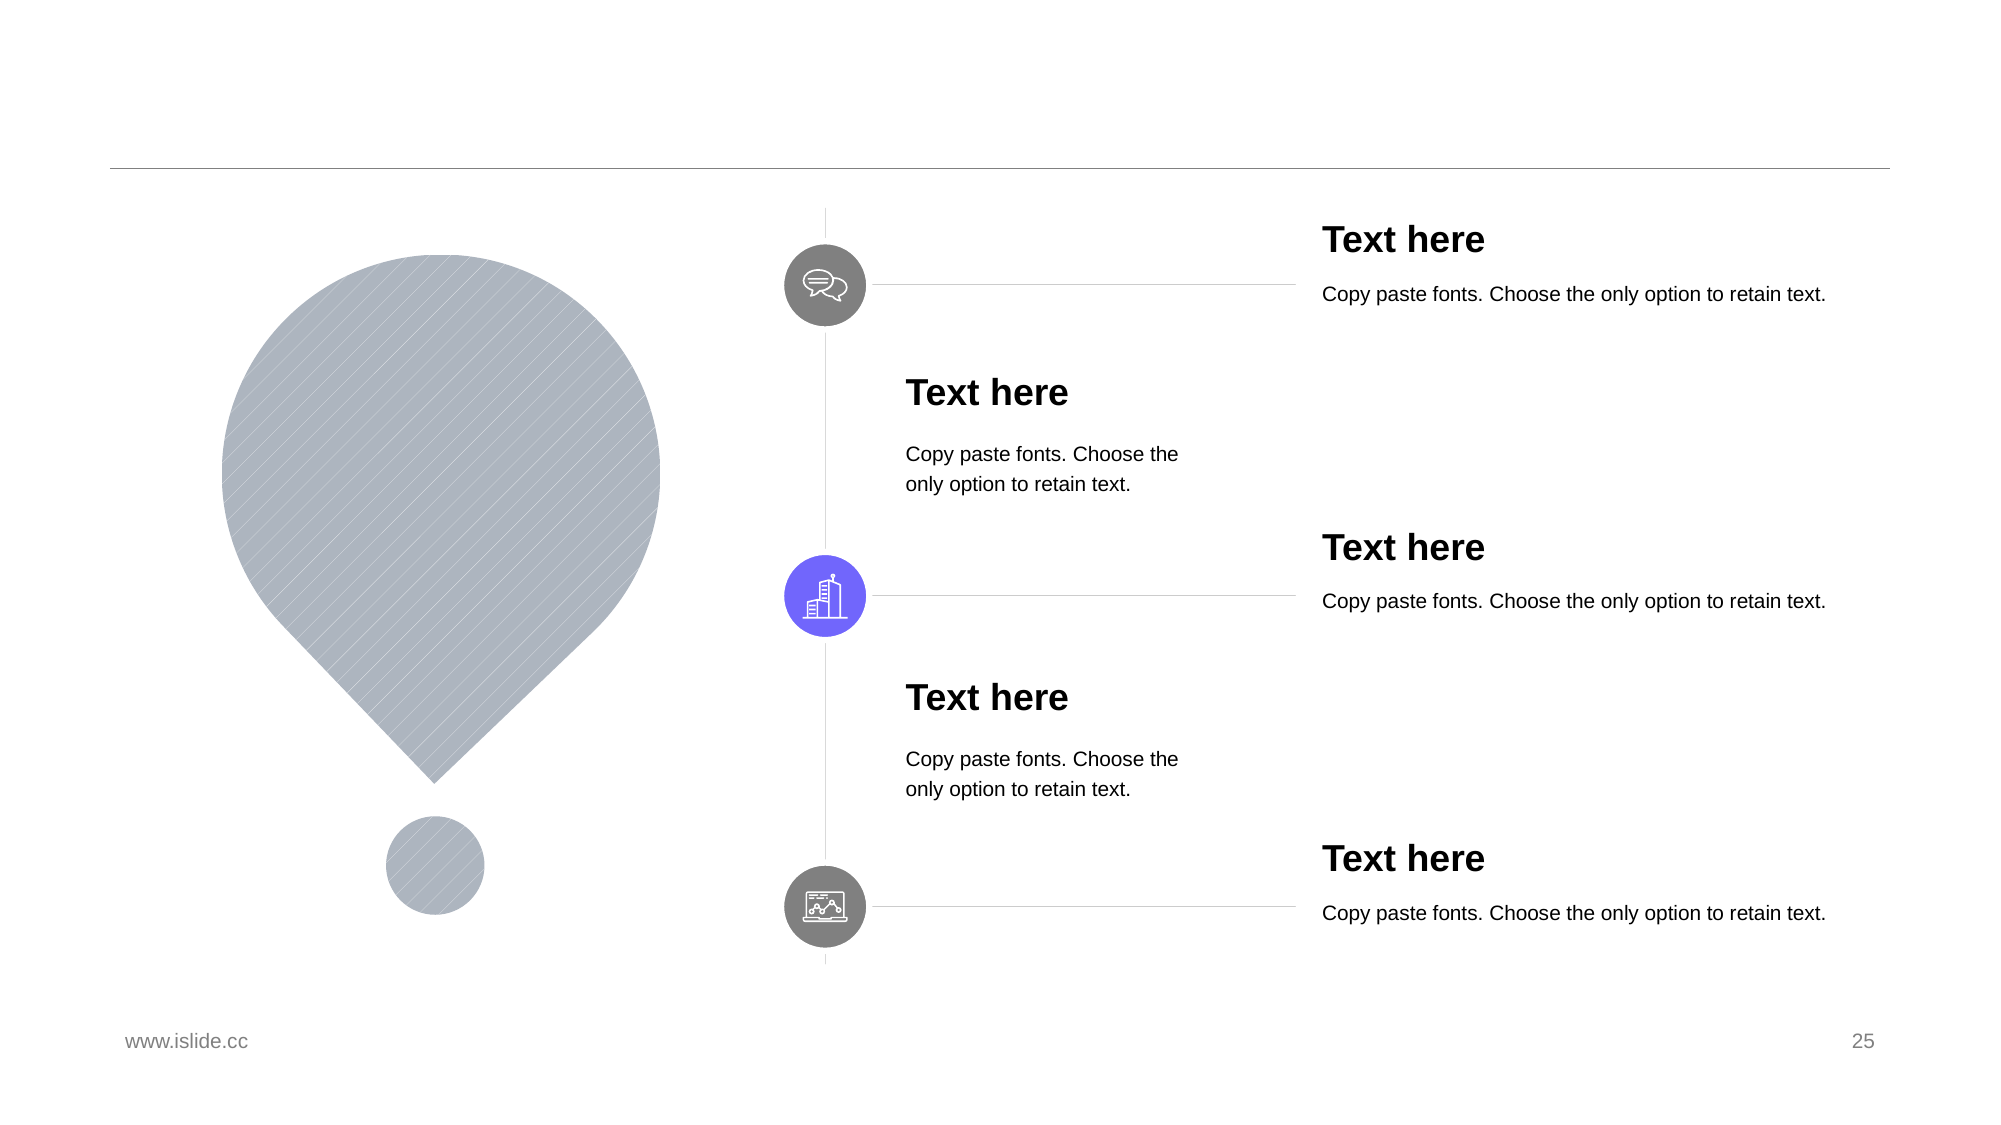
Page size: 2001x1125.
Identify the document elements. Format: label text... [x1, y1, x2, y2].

footer www.islide.cc [109, 1023, 790, 1058]
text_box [221, 208, 1913, 987]
slide_number 25 [1412, 1023, 1890, 1058]
